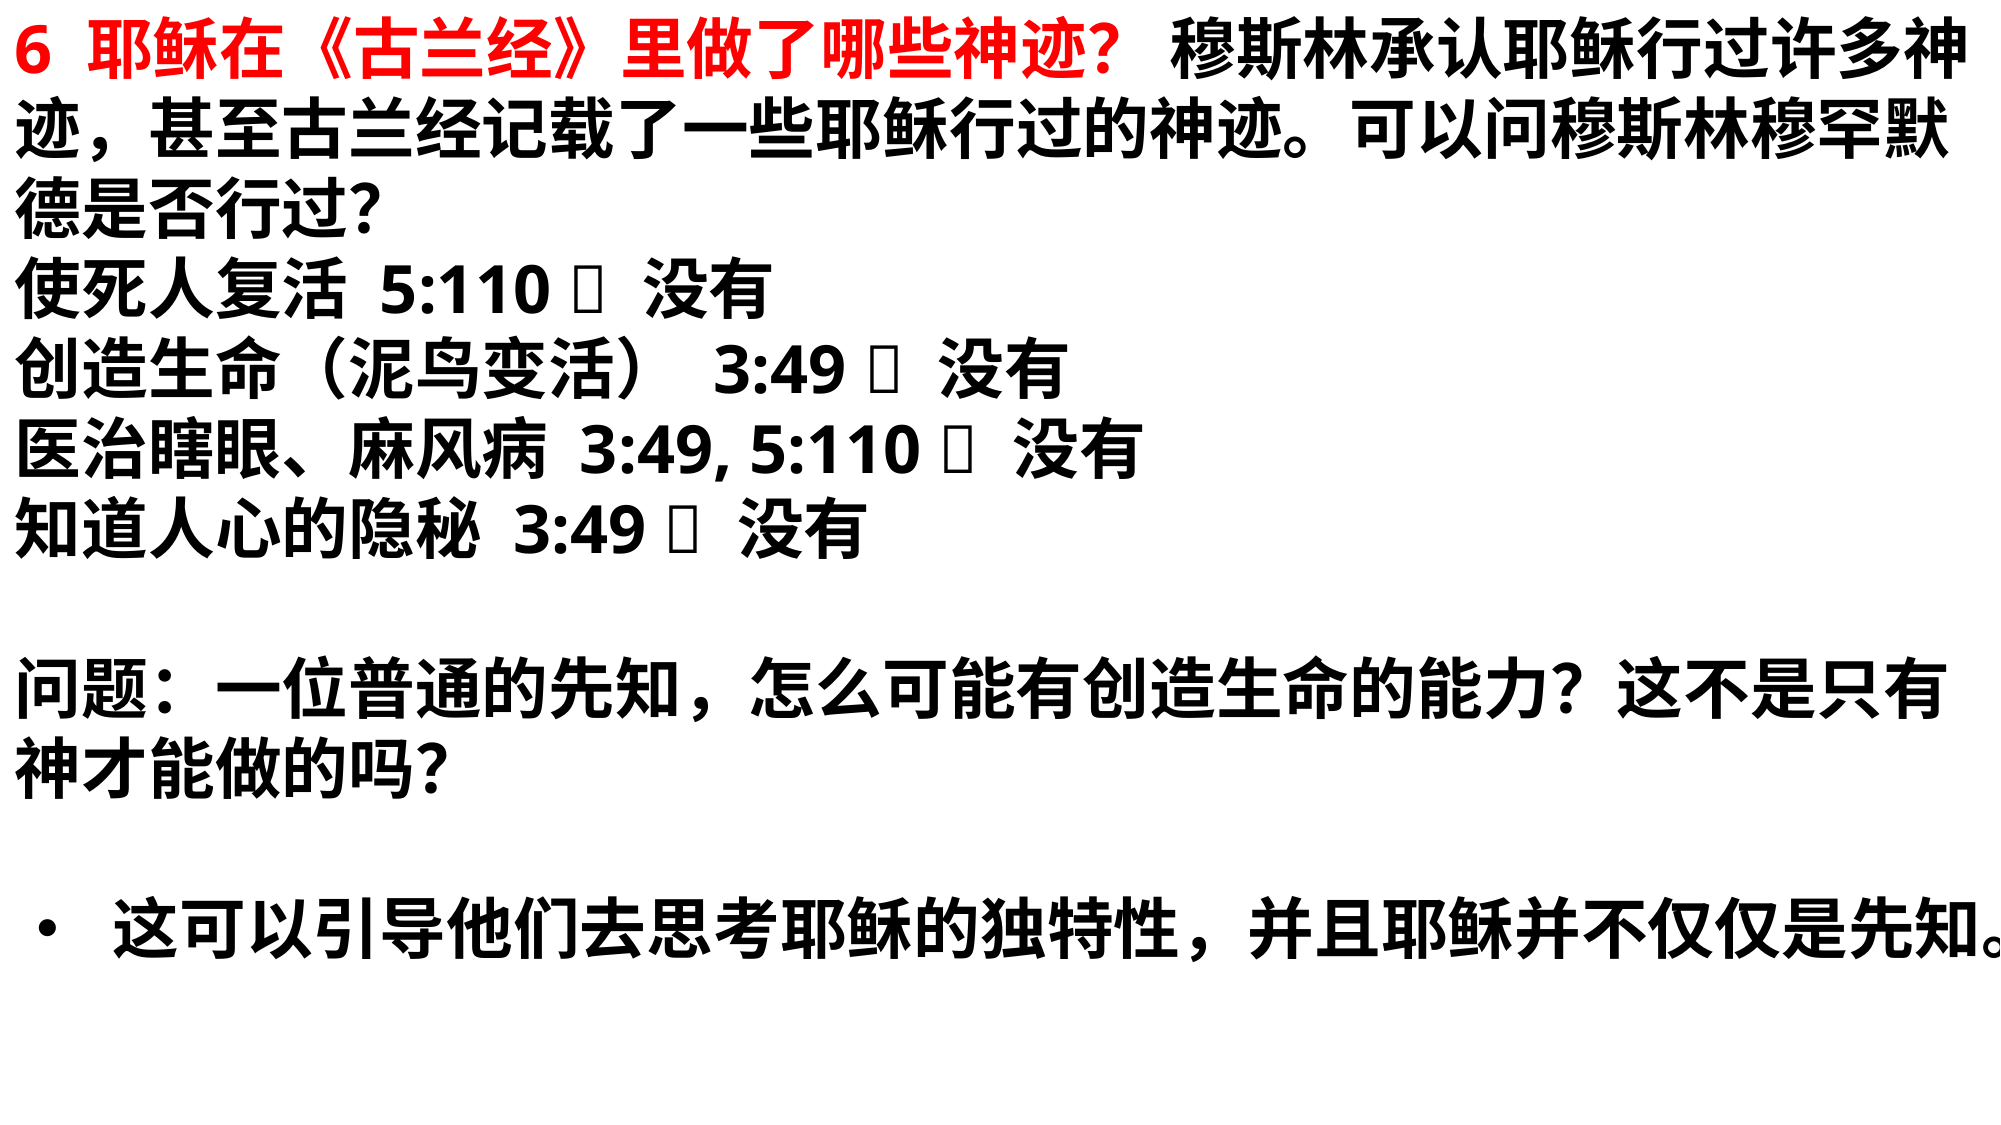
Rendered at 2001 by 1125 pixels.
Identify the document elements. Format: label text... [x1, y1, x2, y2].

text_box 6 耶稣在《古兰经》里做了哪些神迹？ 穆斯林承认耶稣行过许多神迹，甚至古兰经记载了一些耶稣行过的神迹。可以问穆斯林穆罕默德是否行过？ 使死人复活 5:110 ❌ 没有 创造生命（泥鸟变活） 3:49 ❌ 没有 医治瞎眼、麻风病 3:49, 5:110 ❌ 没有 知道人心的隐秘 3:49 ❌ 没有 问题：一位普通的先知，怎么可能有创造生命的能力？这不是只有神才能做的吗？ • 这可以引导他们去思考耶稣的独特性，并且耶稣并不仅仅是先知。 [0, 0, 2000, 975]
